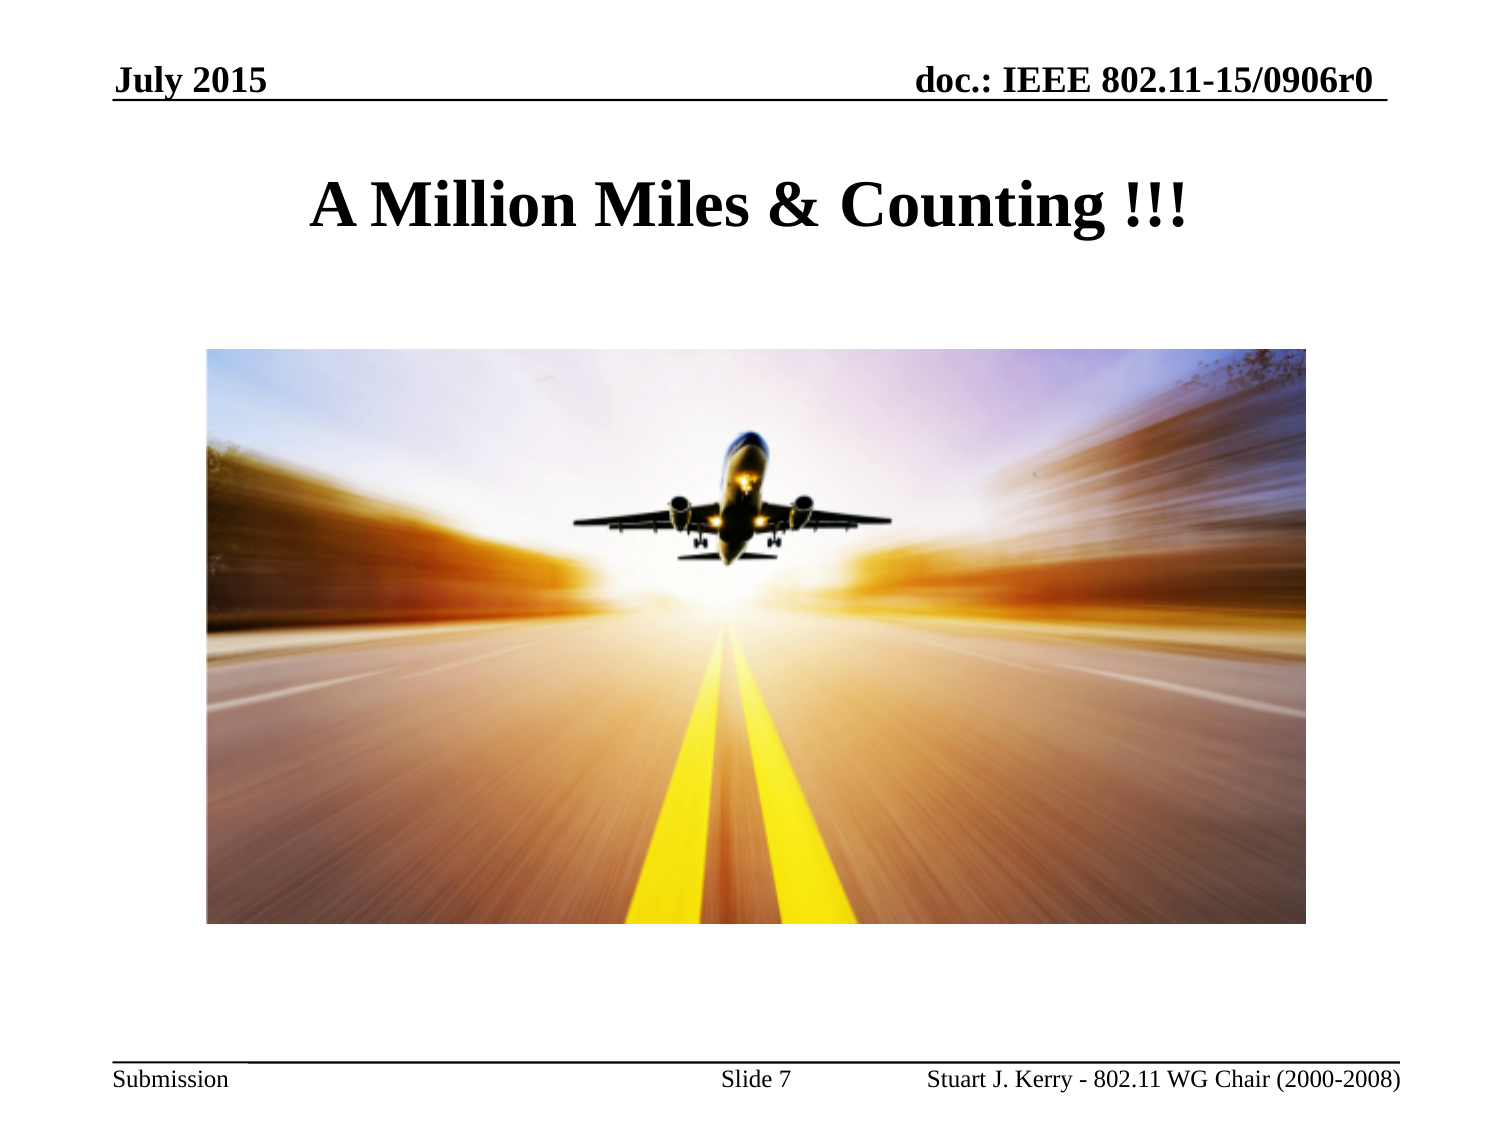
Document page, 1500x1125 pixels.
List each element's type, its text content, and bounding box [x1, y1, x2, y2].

footer Stuart J. Kerry - 802.11 WG Chair (2000-2008) [920, 1062, 1402, 1093]
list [206, 349, 1306, 924]
slide_number Slide 7 [712, 1062, 800, 1093]
title A Million Miles & Counting !!! [112, 112, 1388, 288]
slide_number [114, 54, 269, 100]
